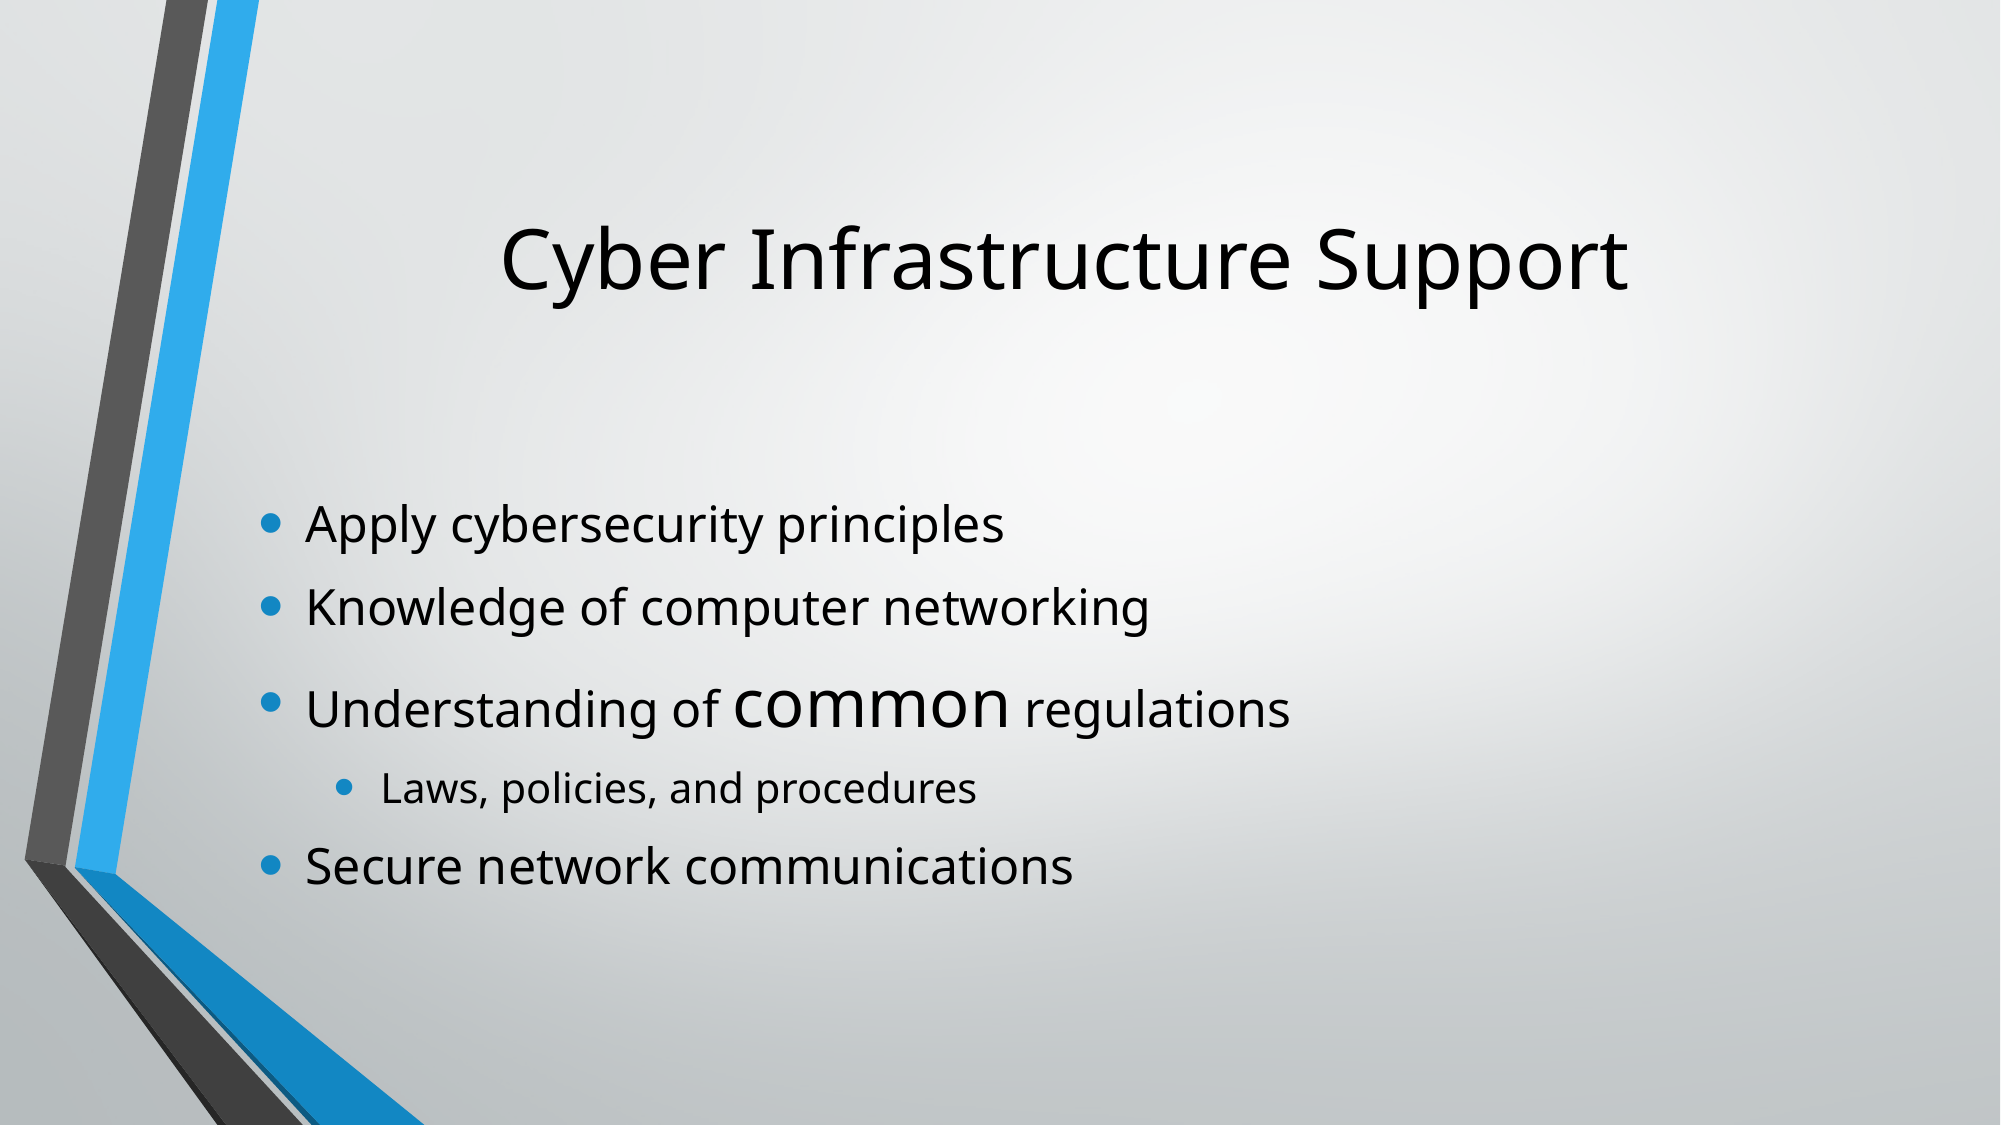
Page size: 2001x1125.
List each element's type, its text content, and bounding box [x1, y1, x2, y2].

title Cyber Infrastructure Support [243, 112, 1887, 400]
list Apply cybersecurity principles Knowledge of computer networking Understanding of common regulations Laws, policies, and procedures Secure network communications [243, 437, 1887, 950]
